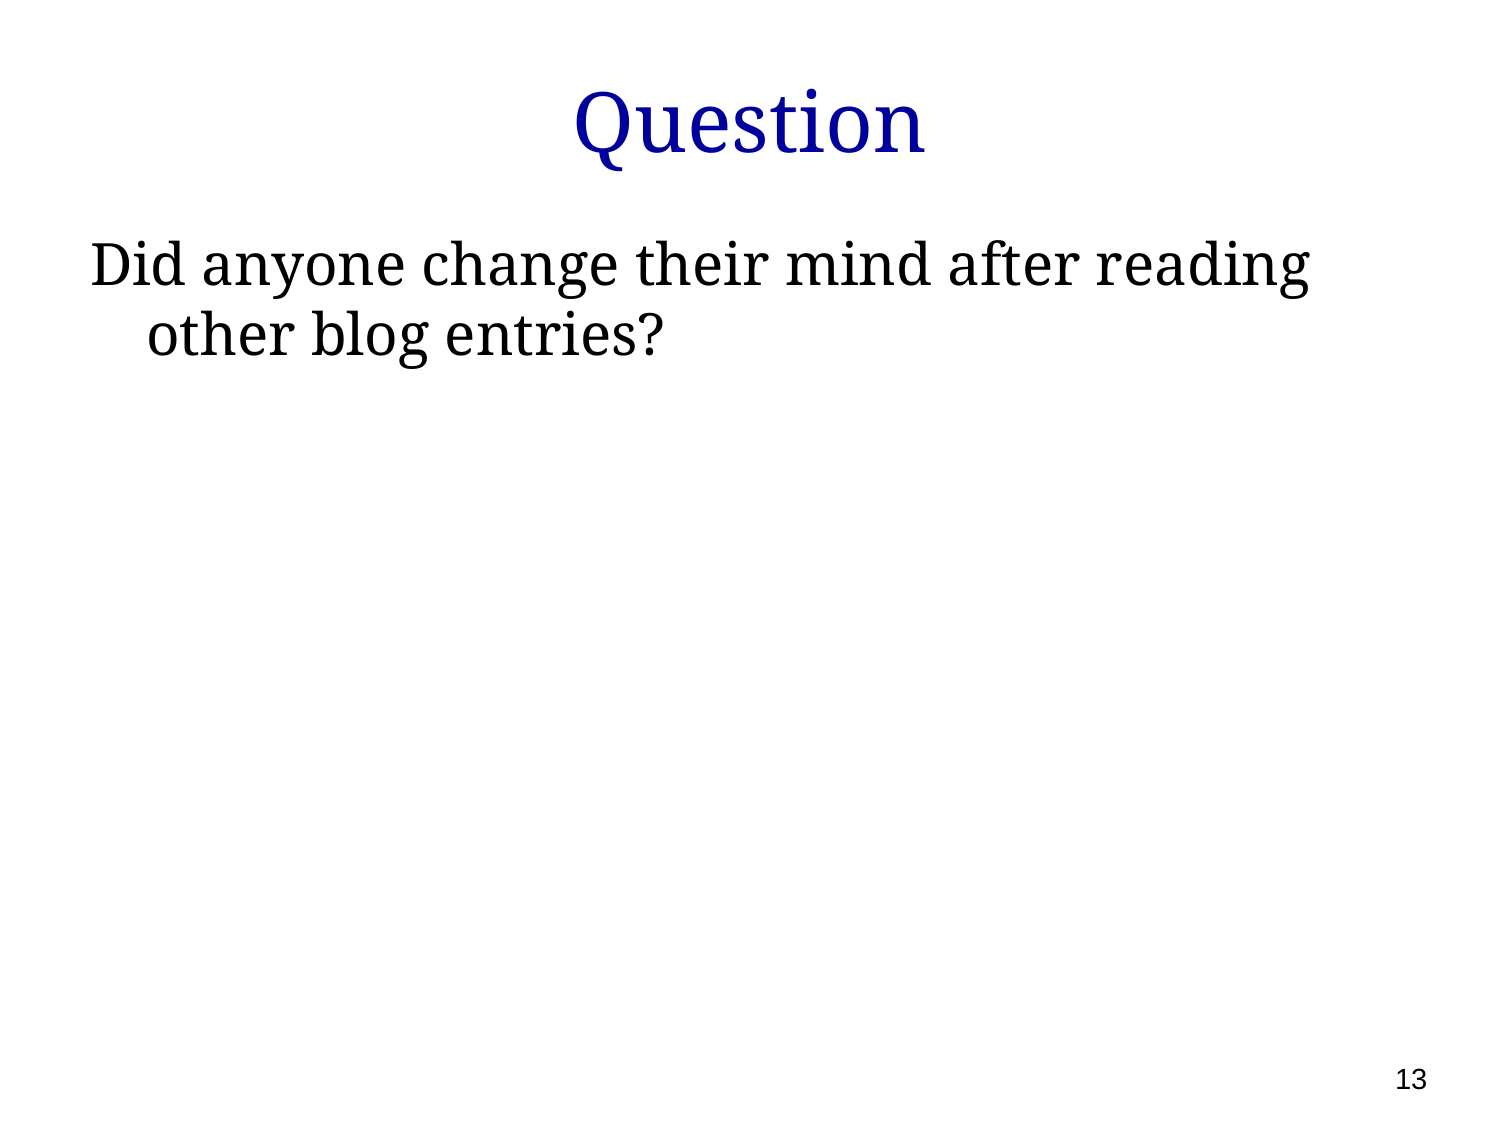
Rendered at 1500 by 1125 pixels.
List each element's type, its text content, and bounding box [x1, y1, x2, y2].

title Question [74, 47, 1426, 191]
list Did anyone change their mind after reading other blog entries? [74, 219, 1426, 963]
slide_number 13 [1092, 1024, 1443, 1103]
